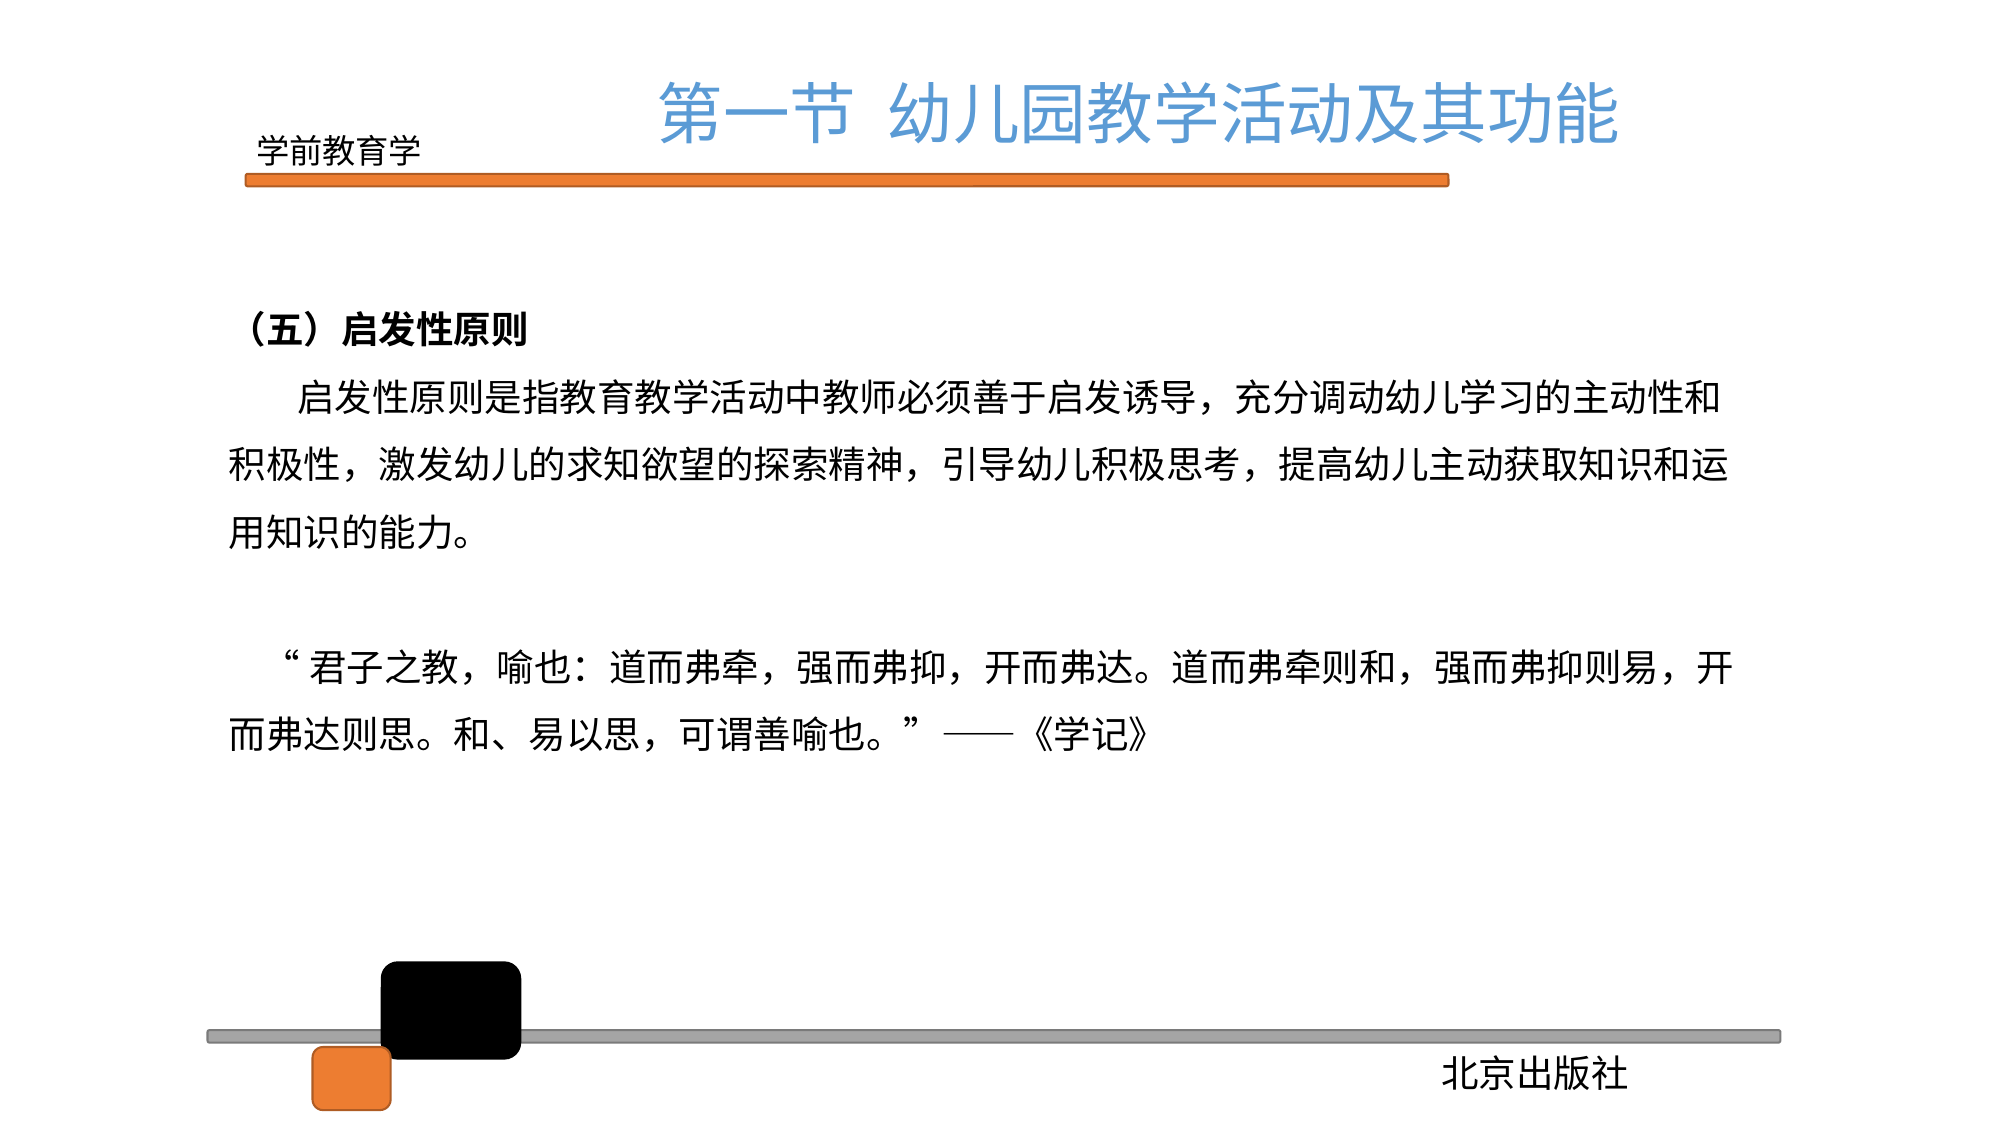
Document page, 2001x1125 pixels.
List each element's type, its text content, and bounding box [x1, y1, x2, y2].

text_box 第一节 幼儿园教学活动及其功能 [641, 64, 1636, 160]
text_box （五）启发性原则 启发性原则是指教育教学活动中教师必须善于启发诱导，充分调动幼儿学习的主动性和积极性，激发幼儿的求知欲望的探索精神，引导幼儿积极思考，提高幼儿主动获取知识和运用知识的能力。 “君子之教，喻也：道而弗牵，强而弗抑，开而弗达。道而弗牵则和，强而弗抑则易，开而弗达则思。和、易以思，可谓善喻也。”——《学记》 [214, 208, 1771, 876]
